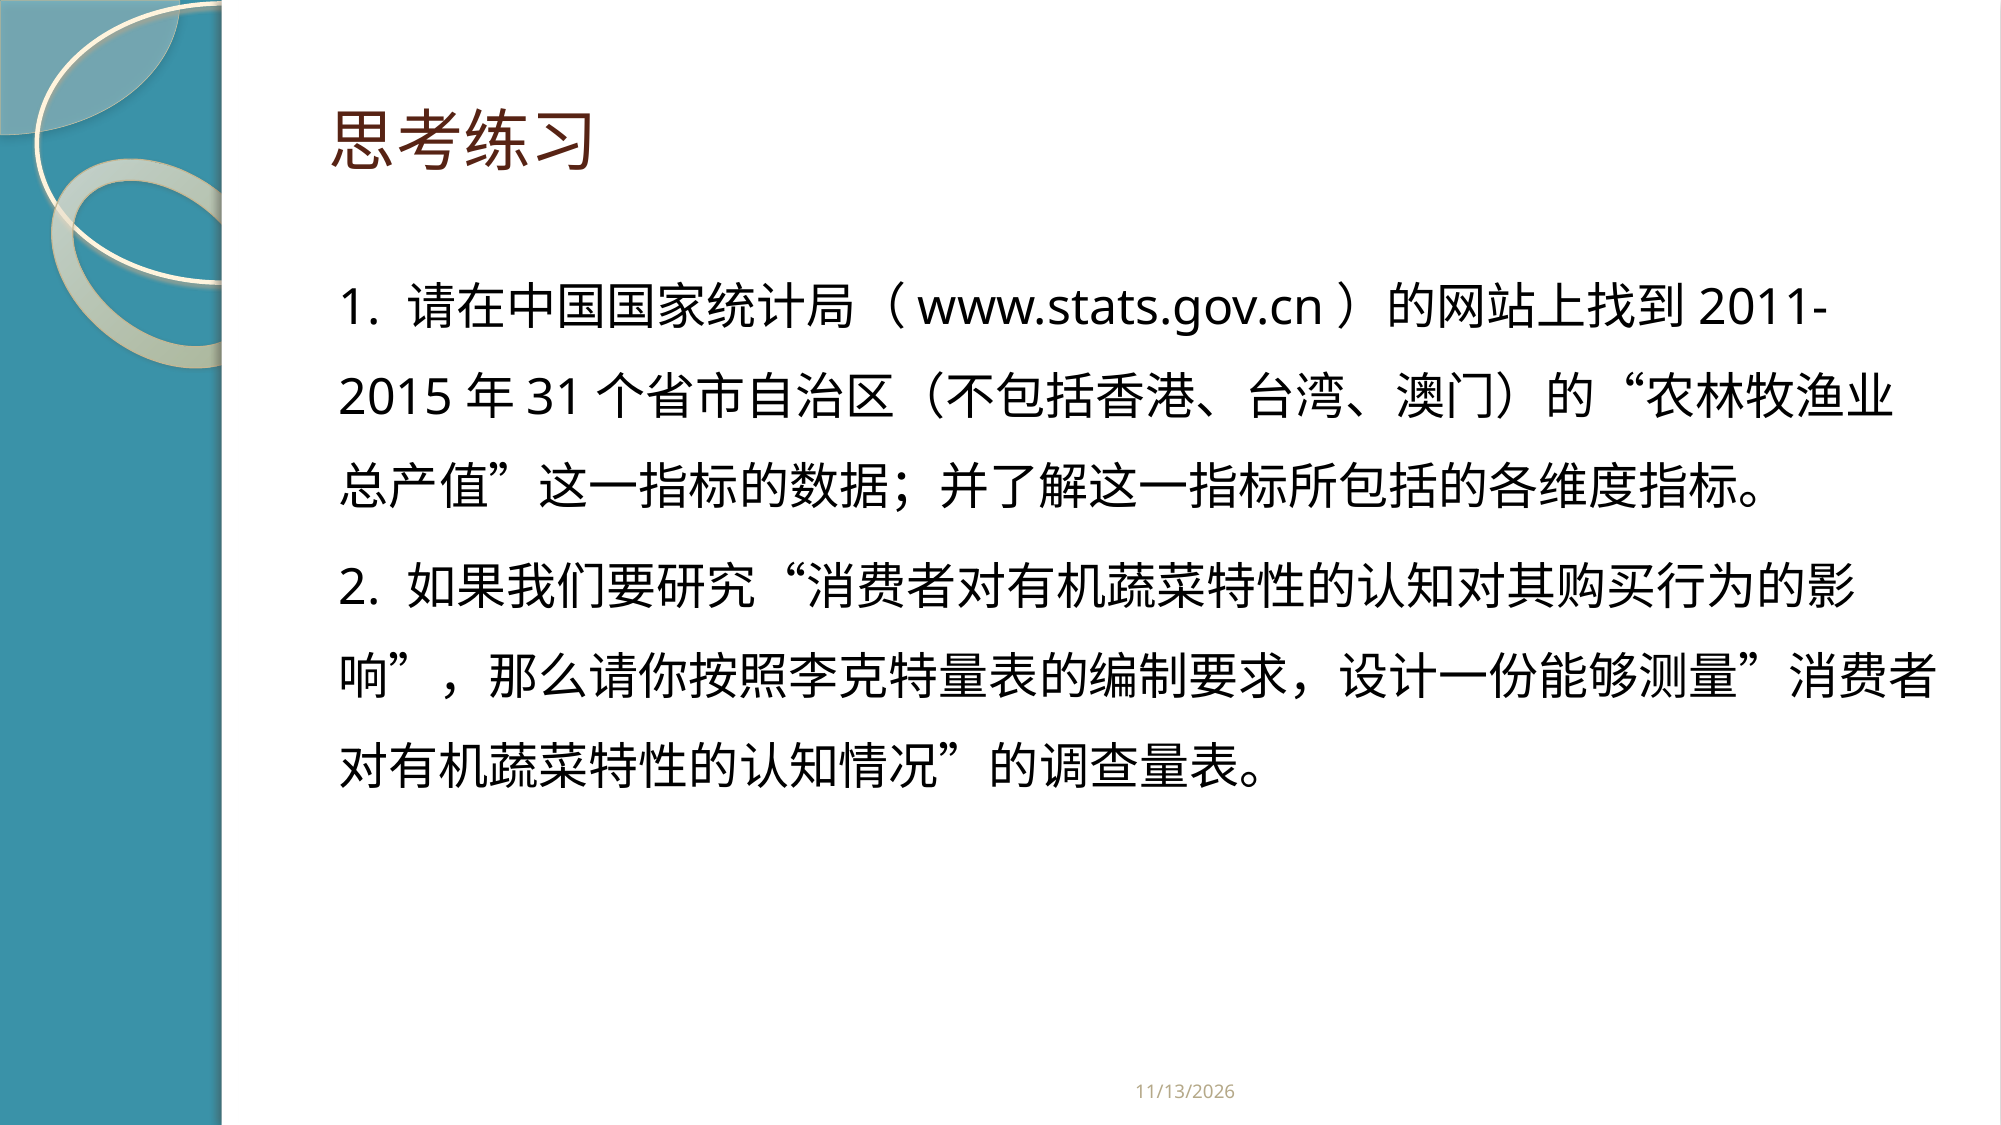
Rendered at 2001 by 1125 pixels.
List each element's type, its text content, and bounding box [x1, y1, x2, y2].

list 1. 请在中国国家统计局（www.stats.gov.cn）的网站上找到2011-2015年31个省市自治区（不包括香港、台湾、澳门）的“农林牧渔业总产值”这一指标的数据；并了解这一指标所包括的各维度指标。 2. 如果我们要研究“消费者对有机蔬菜特性的认知对其购买行为的影响”，那么请你按照李克特量表的编制要求，设计一份能够测量”消费者对有机蔬菜特性的认知情况”的调查量表。 [313, 237, 1954, 1025]
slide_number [783, 1034, 1250, 1113]
title 思考练习 [313, 45, 1954, 233]
